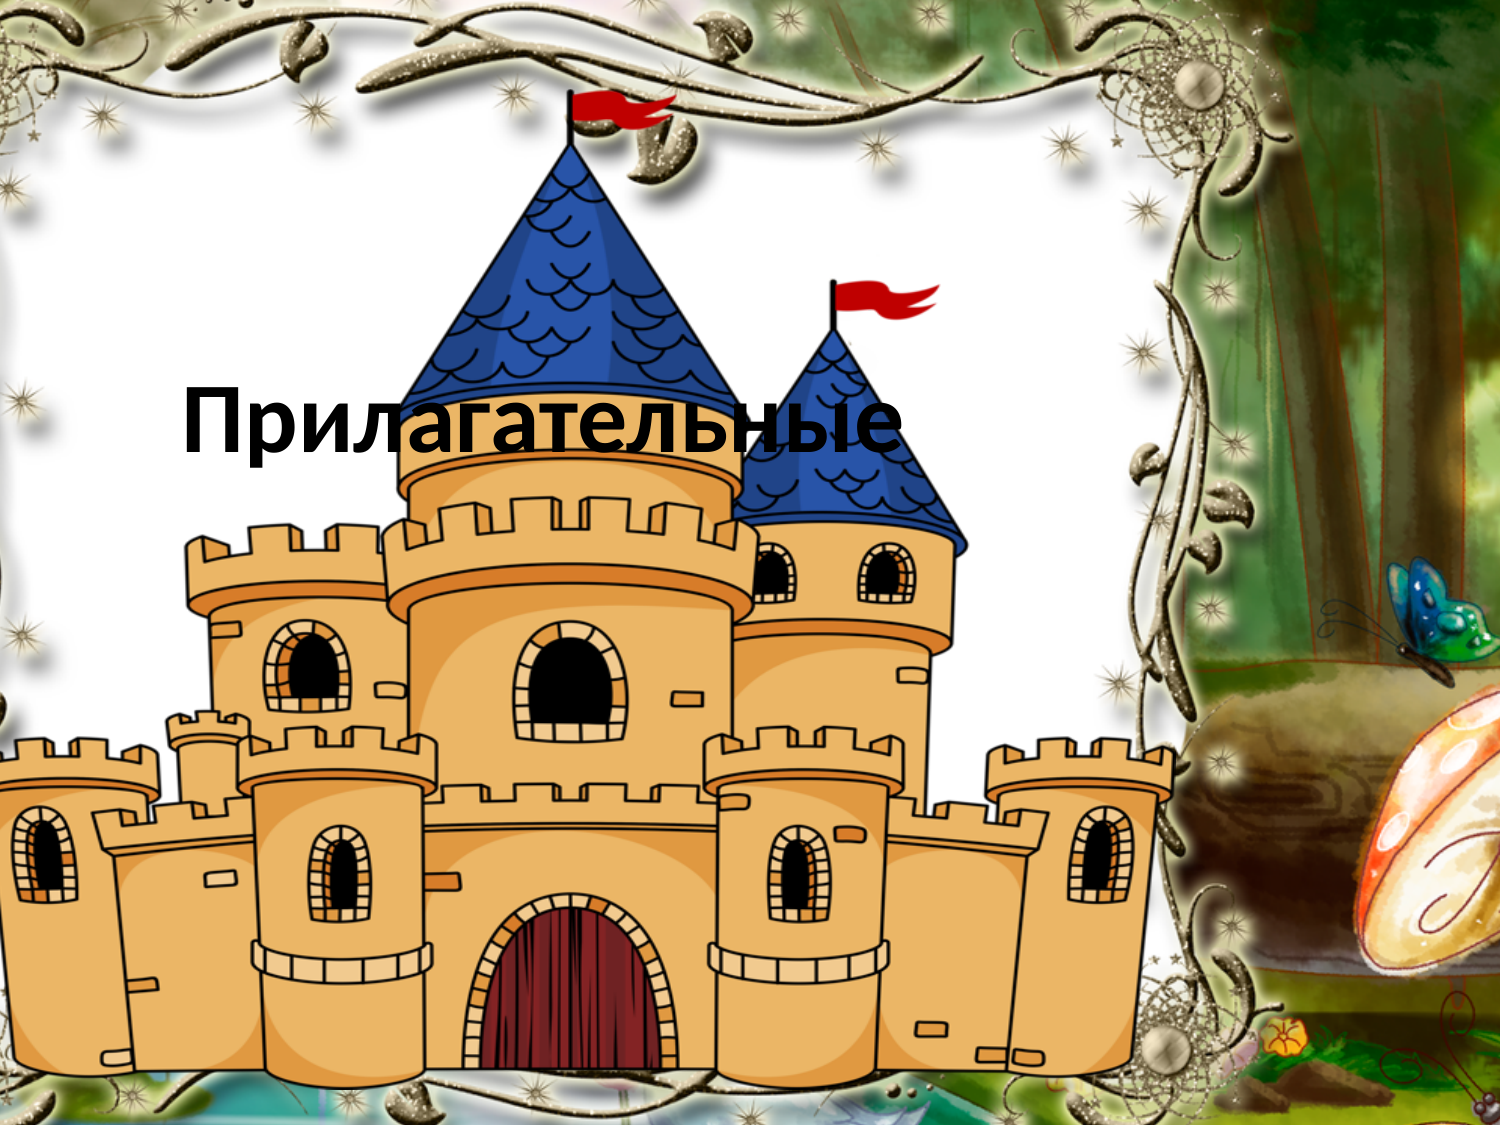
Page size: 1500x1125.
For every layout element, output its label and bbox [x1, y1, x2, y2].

picture [0, 0, 1500, 1125]
list [0, 89, 1176, 1090]
